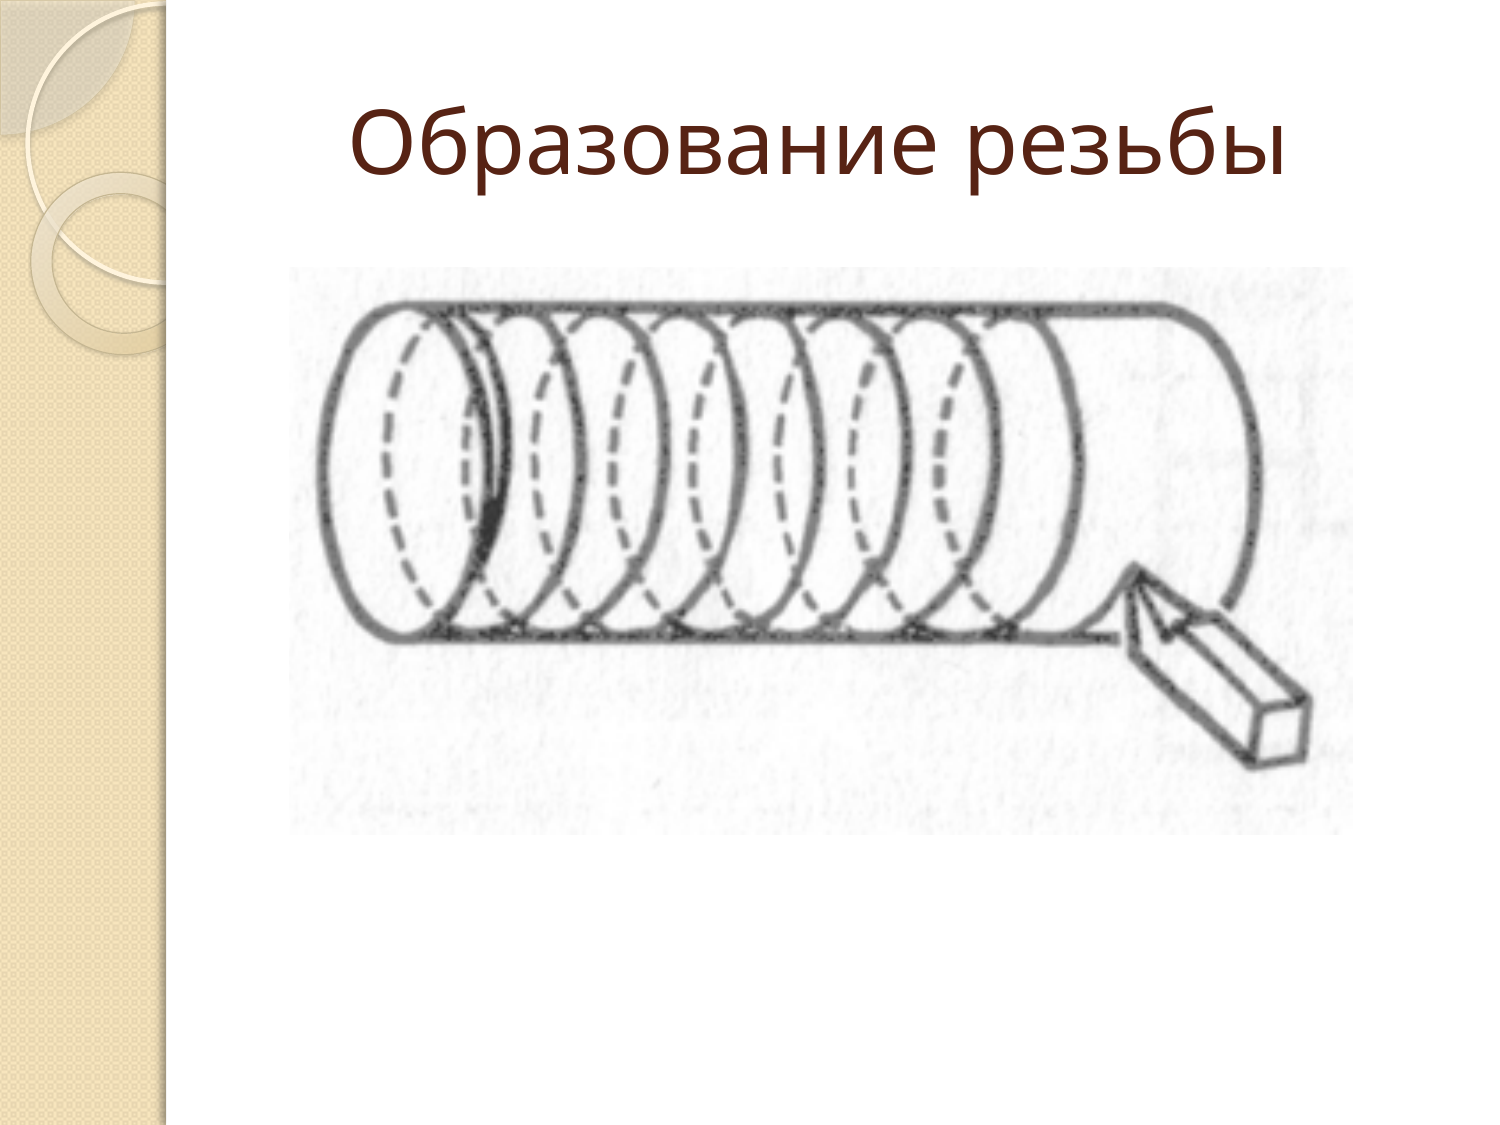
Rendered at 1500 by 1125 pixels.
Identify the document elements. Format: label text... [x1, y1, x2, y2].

title Образование резьбы [171, 45, 1466, 233]
picture [288, 266, 1353, 835]
